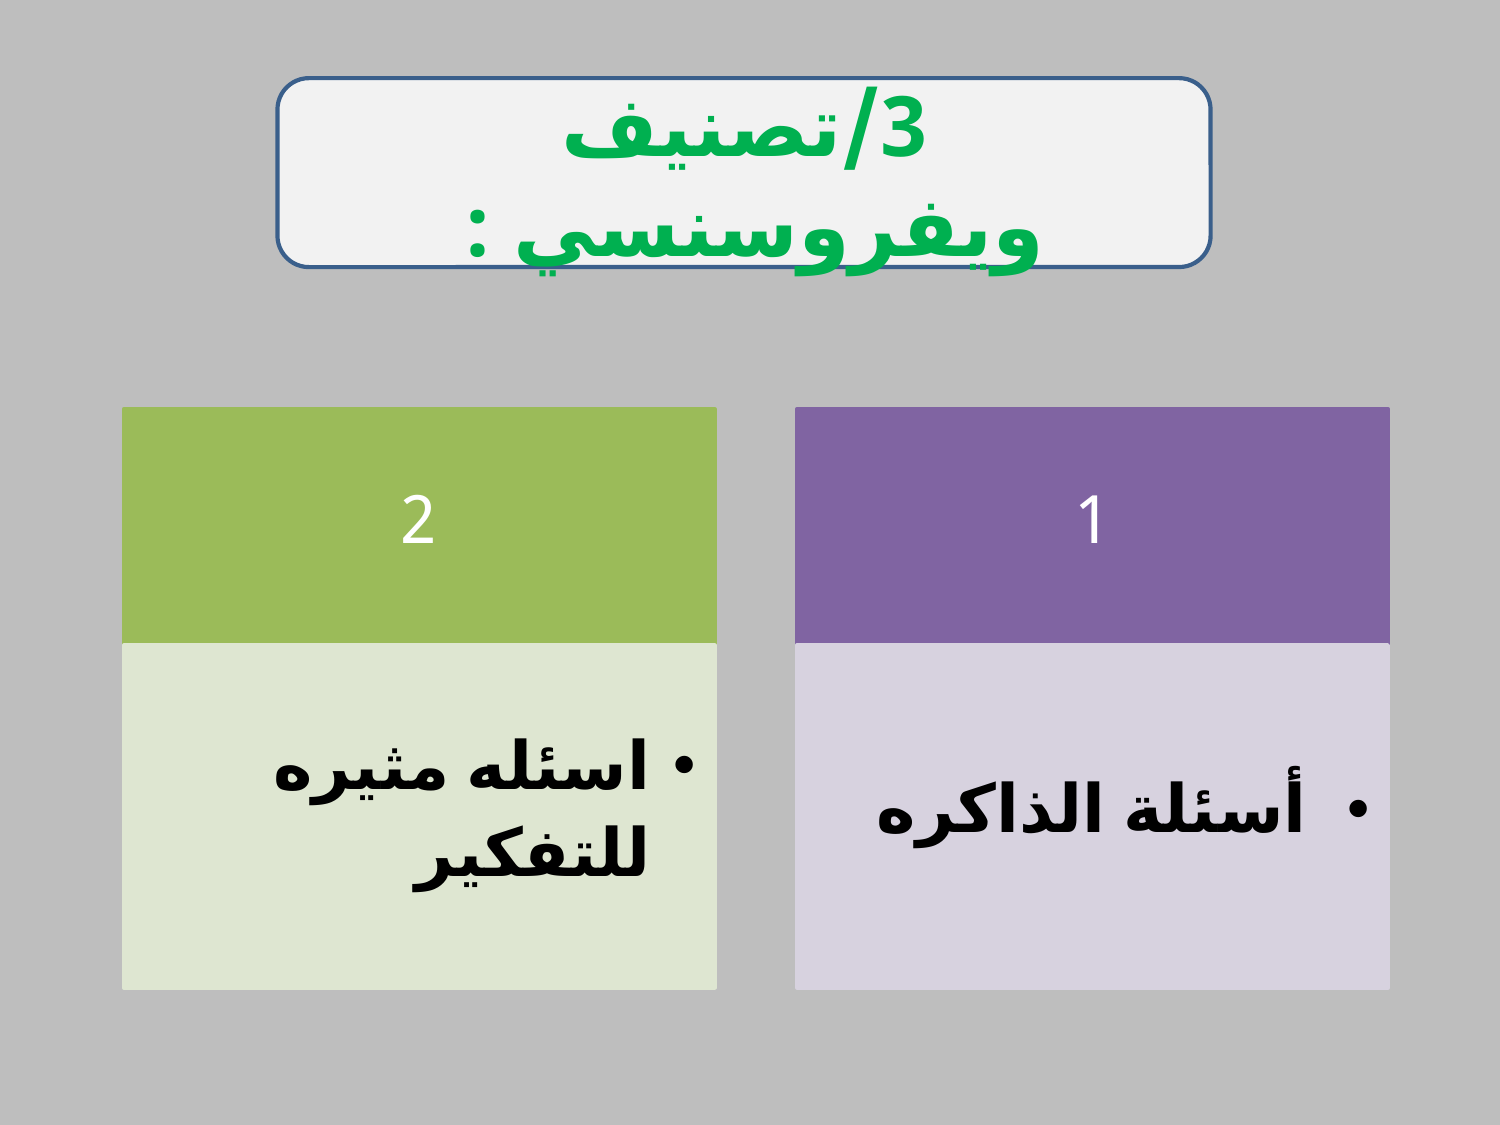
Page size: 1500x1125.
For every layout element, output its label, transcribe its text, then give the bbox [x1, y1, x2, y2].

text_box 3/تصنيف ويفروسنسي : [275, 76, 1213, 270]
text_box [123, 408, 1389, 988]
